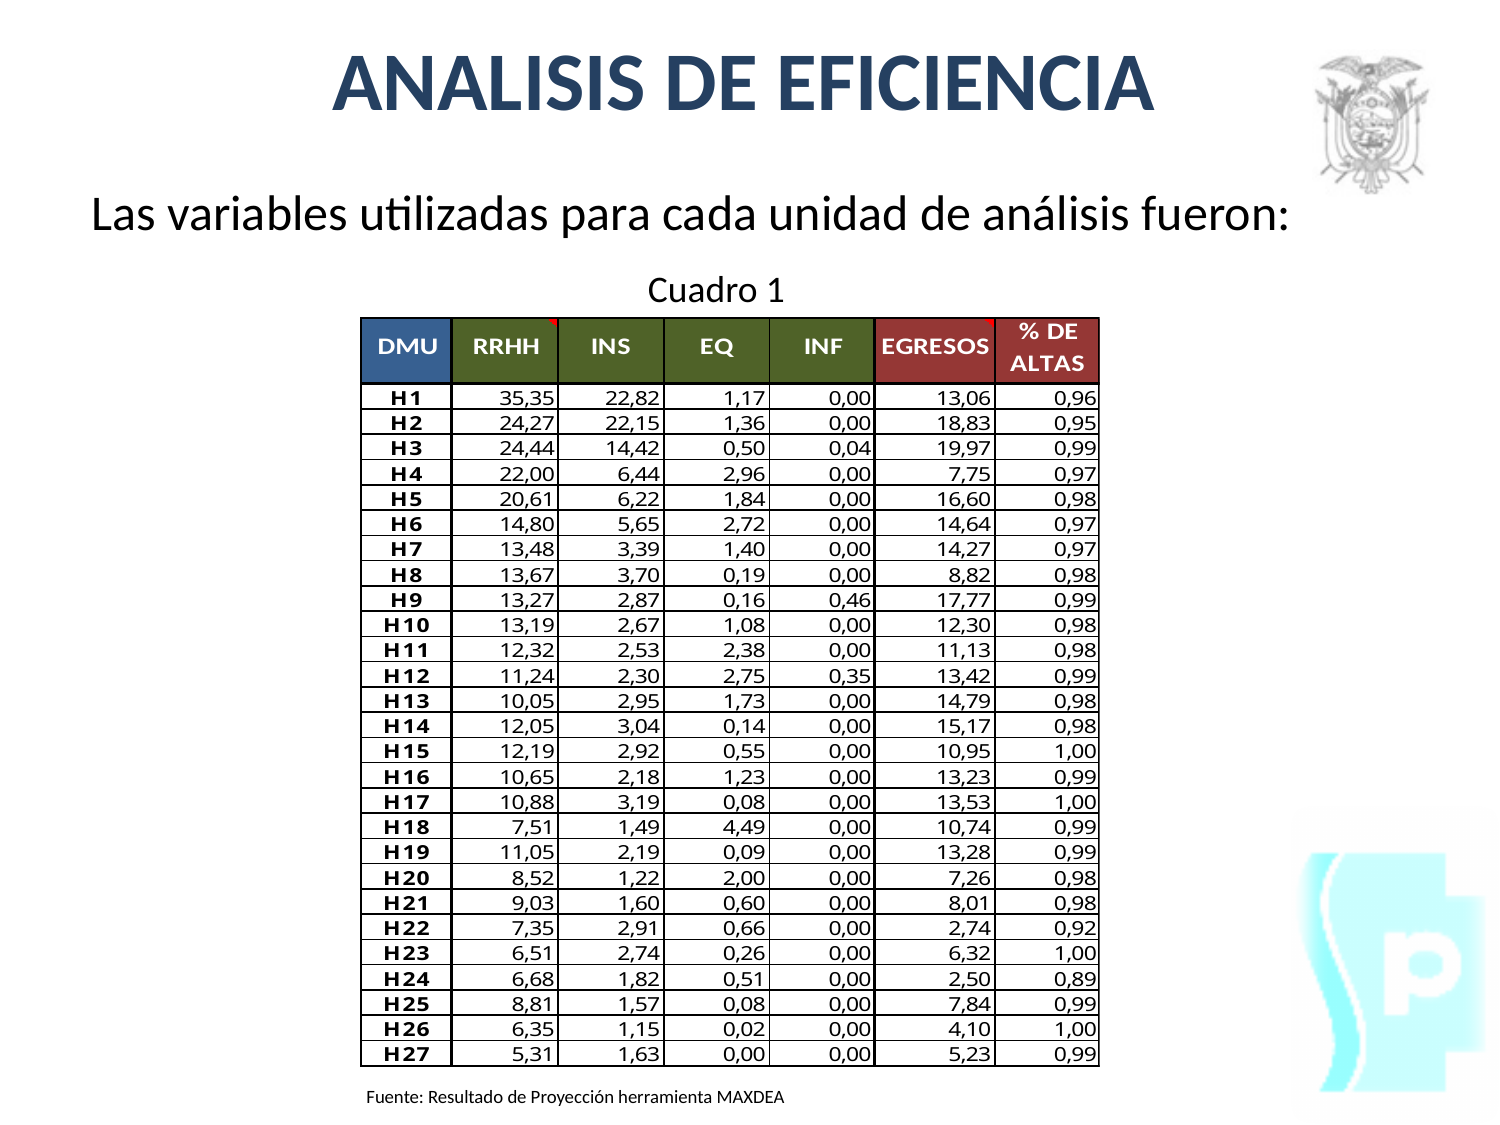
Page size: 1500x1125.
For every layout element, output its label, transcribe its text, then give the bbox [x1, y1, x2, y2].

picture [1288, 804, 1500, 1125]
title ANALISIS DE EFICIENCIA [281, 30, 1207, 124]
picture [359, 317, 1102, 1069]
picture [1312, 49, 1437, 200]
text_box Fuente: Resultado de Proyección herramienta MAXDEA [351, 1077, 1079, 1102]
text_box Cuadro 1 [632, 257, 815, 316]
list Las variables utilizadas para cada unidad de análisis fueron: [76, 172, 1427, 256]
